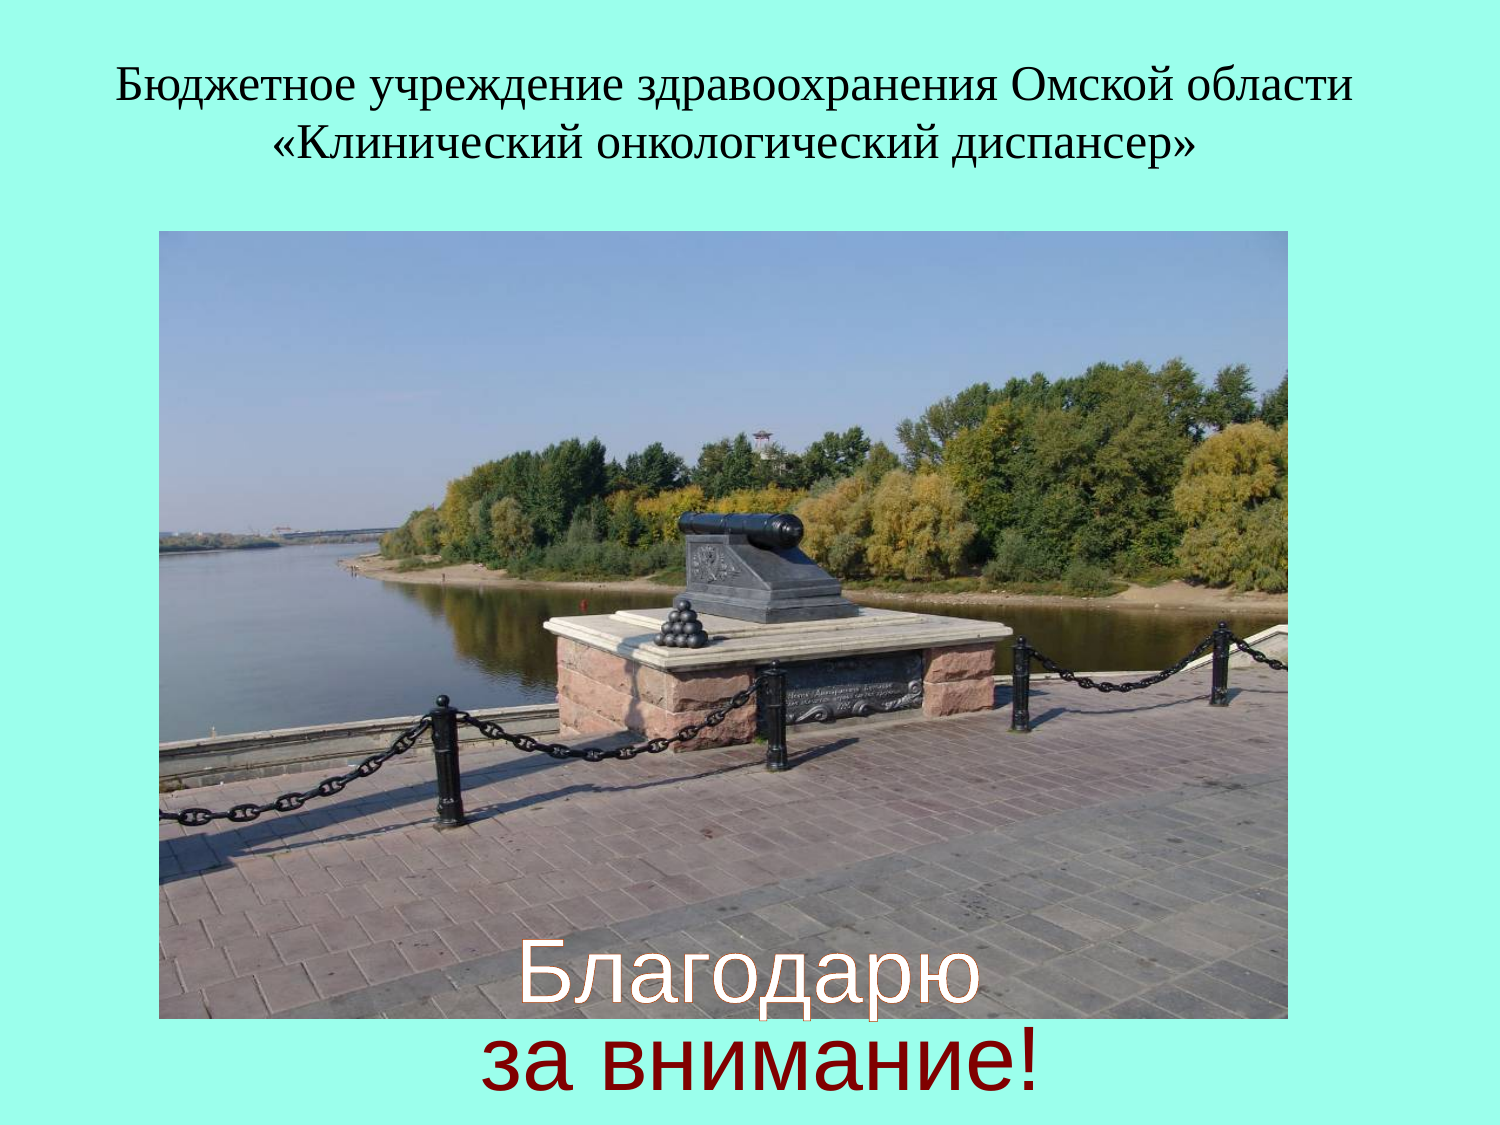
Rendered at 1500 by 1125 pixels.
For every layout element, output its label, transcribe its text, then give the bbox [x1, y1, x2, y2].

picture [159, 231, 1288, 1019]
text_box Благодарю за внимание! [289, 1027, 1235, 1116]
text_box Бюджетное учреждение здравоохранения Омской области «Клинический онкологический диспансер» [78, 55, 1391, 176]
